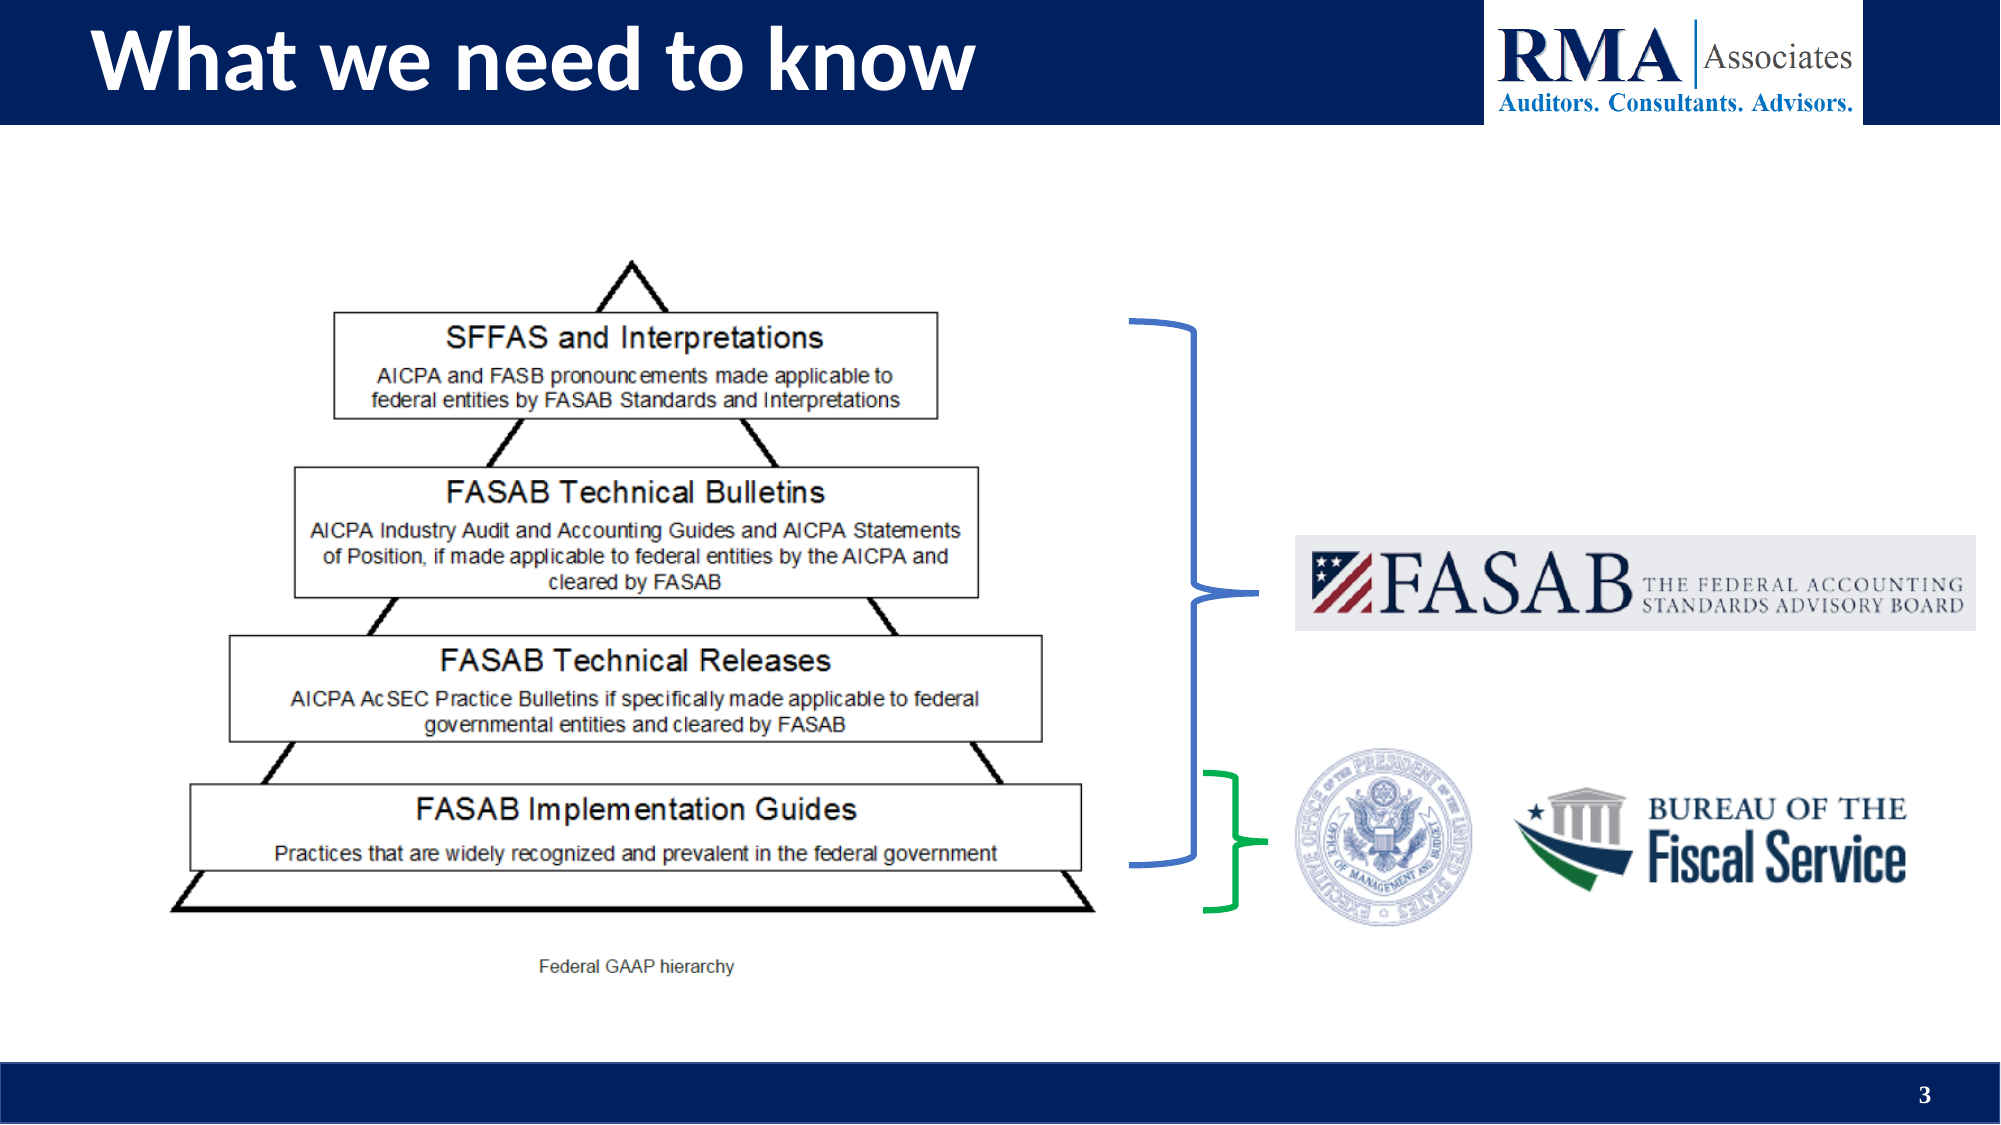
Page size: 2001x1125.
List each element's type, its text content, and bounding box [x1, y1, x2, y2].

text_box [1220, 773, 1269, 911]
picture [0, 194, 1220, 992]
picture [1500, 772, 1951, 911]
text_box [1220, 589, 1259, 598]
picture [1484, 0, 1863, 127]
slide_number 3 [1850, 1063, 2000, 1124]
picture [1295, 535, 1976, 631]
title What we need to know [0, 0, 1485, 124]
picture [1275, 736, 1485, 947]
footer [150, 1063, 1850, 1124]
